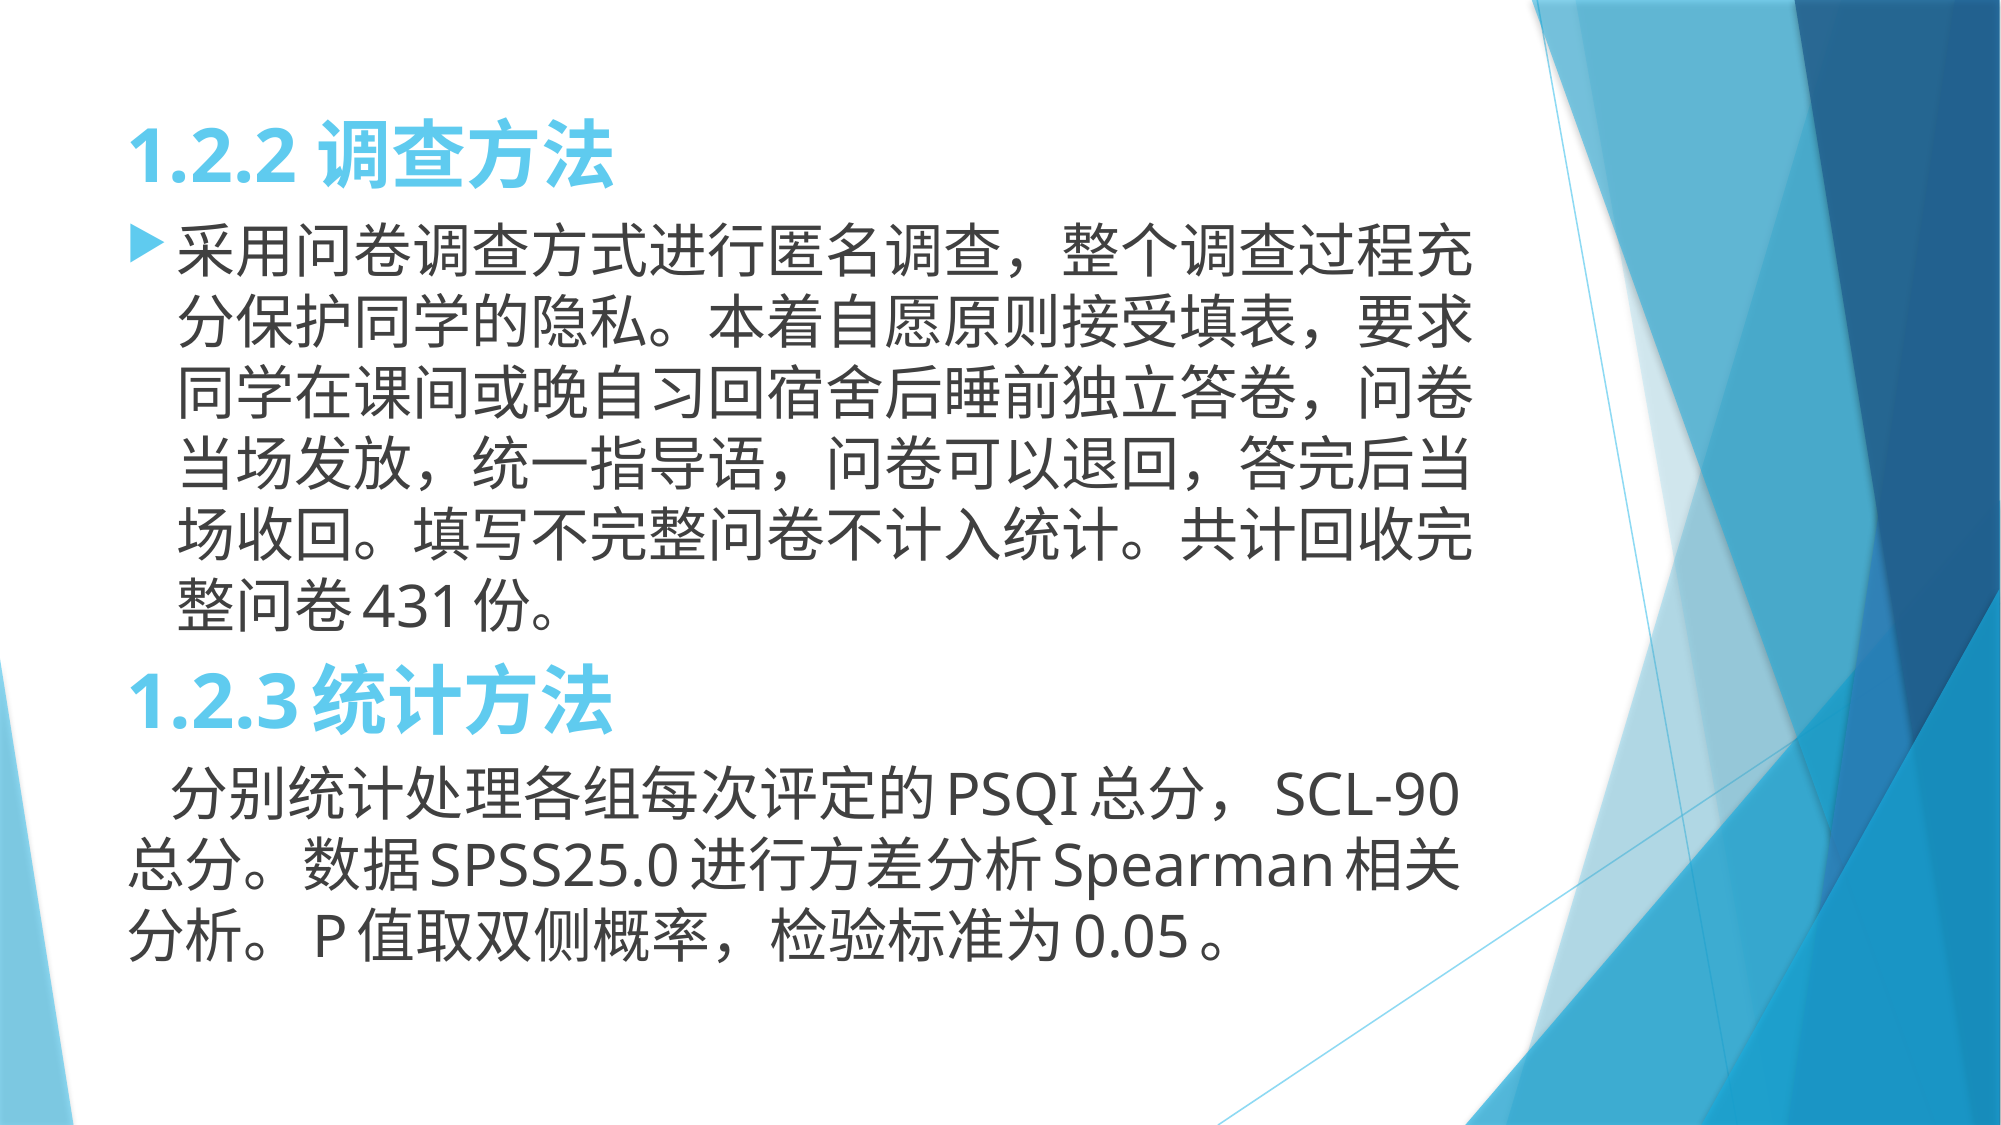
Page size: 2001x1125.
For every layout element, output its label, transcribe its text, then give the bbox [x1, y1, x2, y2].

list 采用问卷调查方式进行匿名调查，整个调查过程充分保护同学的隐私。本着自愿原则接受填表，要求同学在课间或晚自习回宿舍后睡前独立答卷，问卷当场发放，统一指导语，问卷可以退回，答完后当场收回。填写不完整问卷不计入统计。共计回收完整问卷431份。 1.2.3统计方法 分别统计处理各组每次评定的PSQI总分，SCL-90总分。数据SPSS25.0进行方差分析Spearman相关分析。P值取双侧概率，检验标准为0.05。 [111, 206, 1522, 1125]
title 1.2.2调查方法 [111, 99, 1522, 206]
